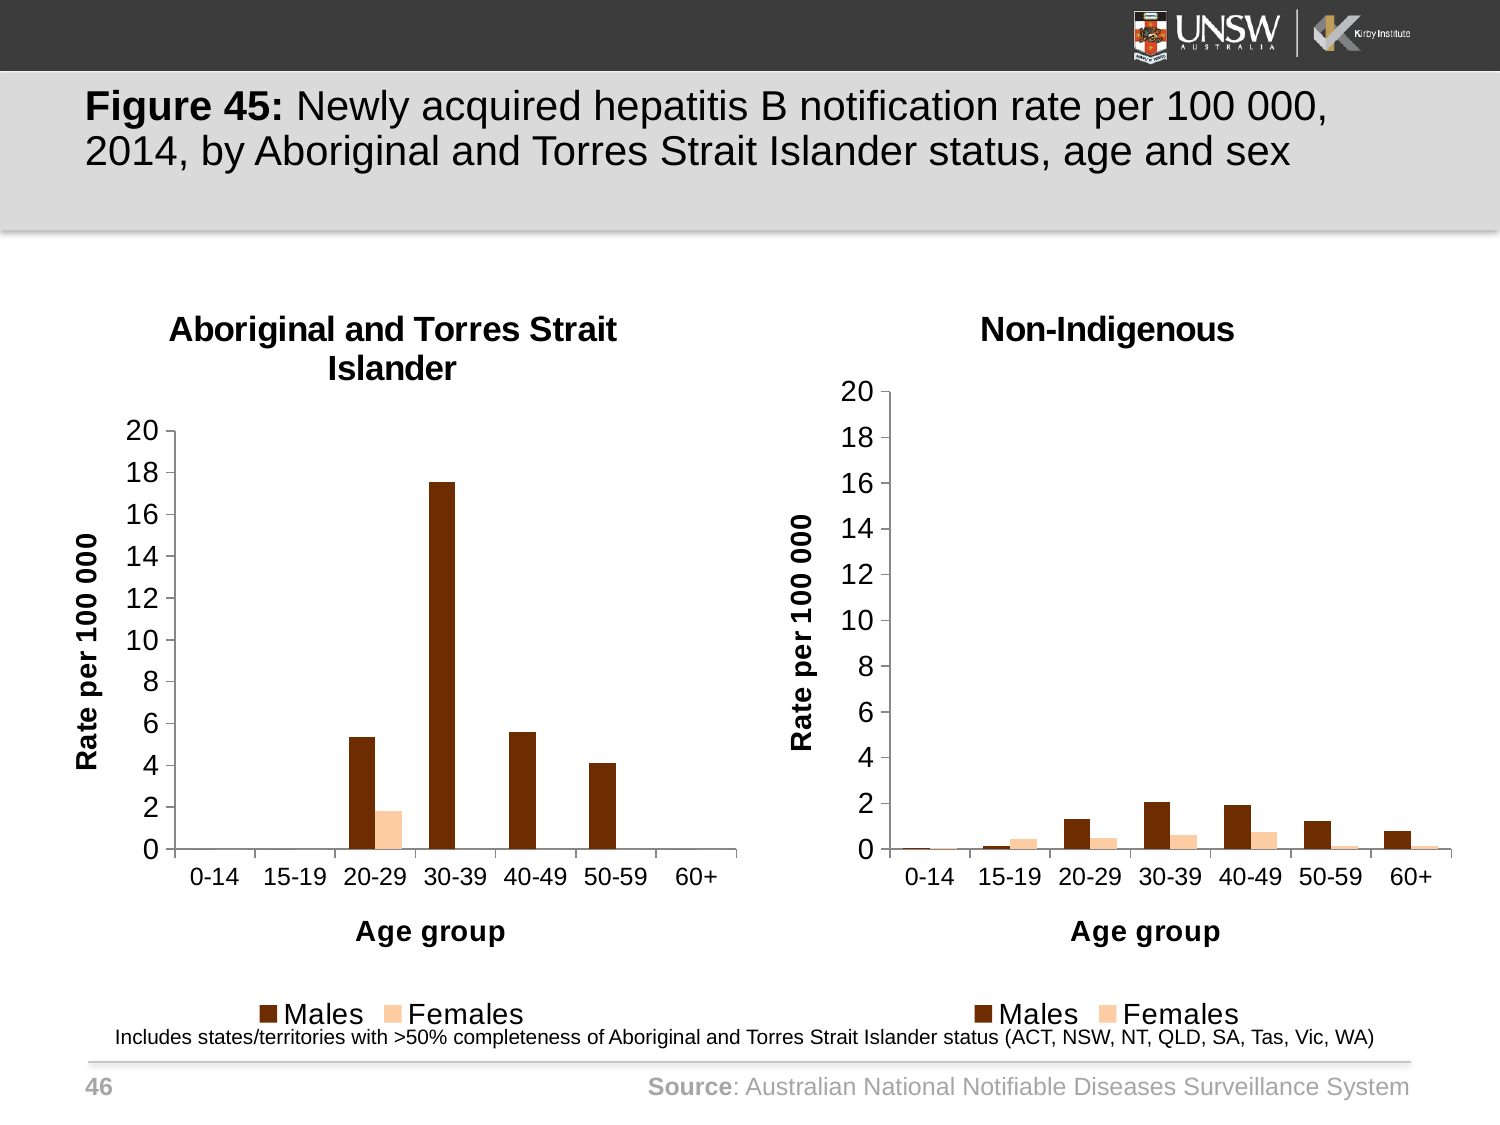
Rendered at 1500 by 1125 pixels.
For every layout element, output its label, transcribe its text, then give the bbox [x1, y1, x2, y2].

text_box Includes states/territories with >50% completeness of Aboriginal and Torres Strait Islander status (ACT, NSW, NT, QLD, SA, Tas, Vic, WA) [100, 1046, 1424, 1057]
title Figure 45: Newly acquired hepatitis B notification rate per 100 000, 2014, by Aboriginal and Torres Strait Islander status, age and sex [85, 84, 1412, 216]
slide_number 46 [85, 1070, 195, 1112]
picture [0, 0, 1500, 71]
list Source: Australian National Notifiable Diseases Surveillance System [262, 1070, 1412, 1112]
chart [34, 276, 1466, 1037]
